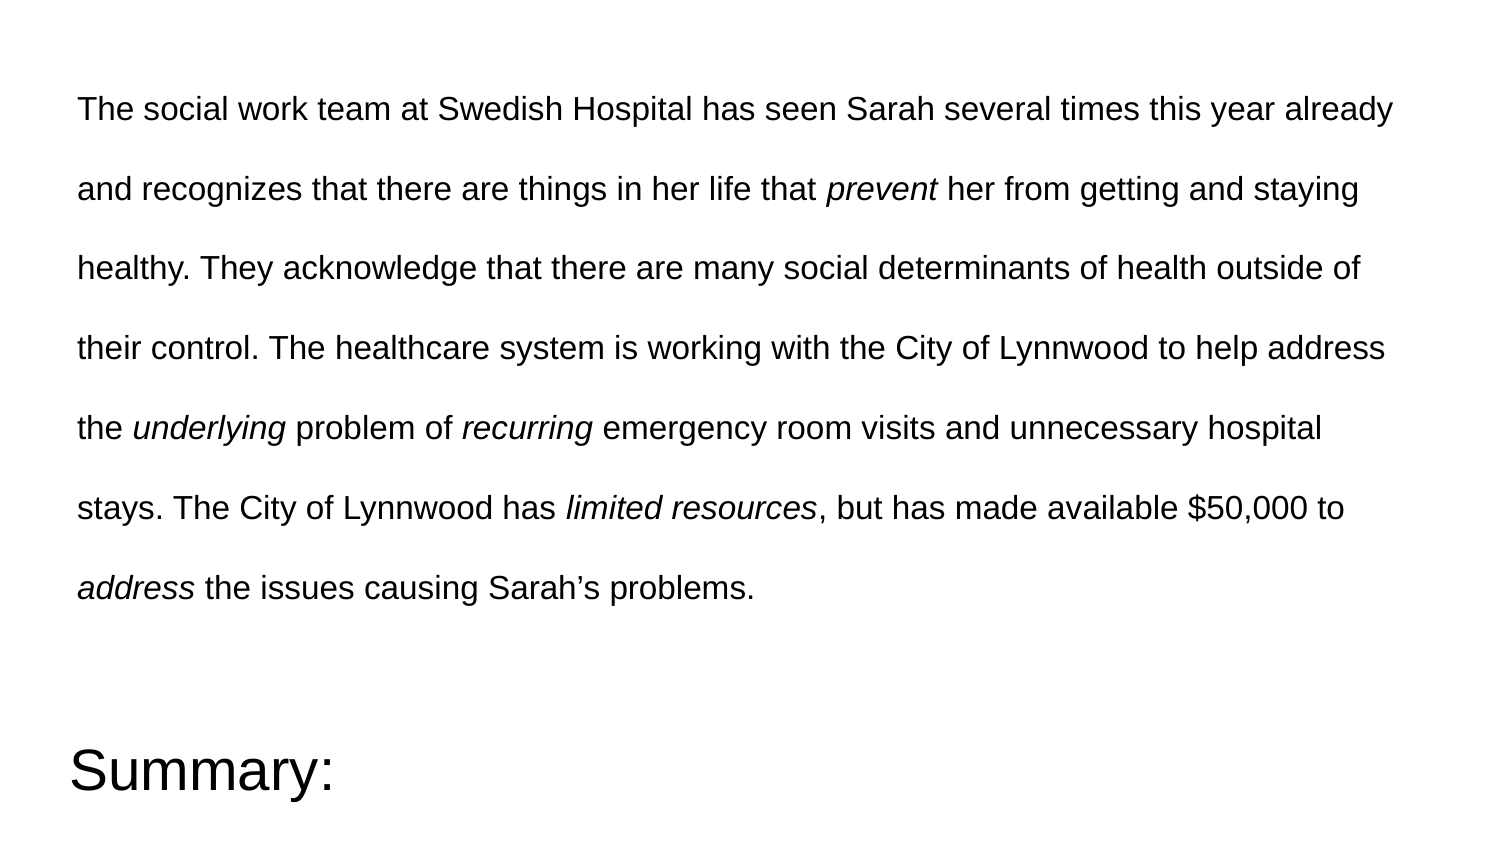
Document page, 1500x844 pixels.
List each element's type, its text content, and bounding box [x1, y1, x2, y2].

list The social work team at Swedish Hospital has seen Sarah several times this year already and recognizes that there are things in her life that prevent her from getting and staying healthy. They acknowledge that there are many social determinants of health outside of their control. The healthcare system is working with the City of Lynnwood to help address the underlying problem of recurring emergency room visits and unnecessary hospital stays. The City of Lynnwood has limited resources, but has made available $50,000 to address the issues causing Sarah’s problems. [62, 39, 1425, 636]
title Summary: [62, 661, 1250, 802]
